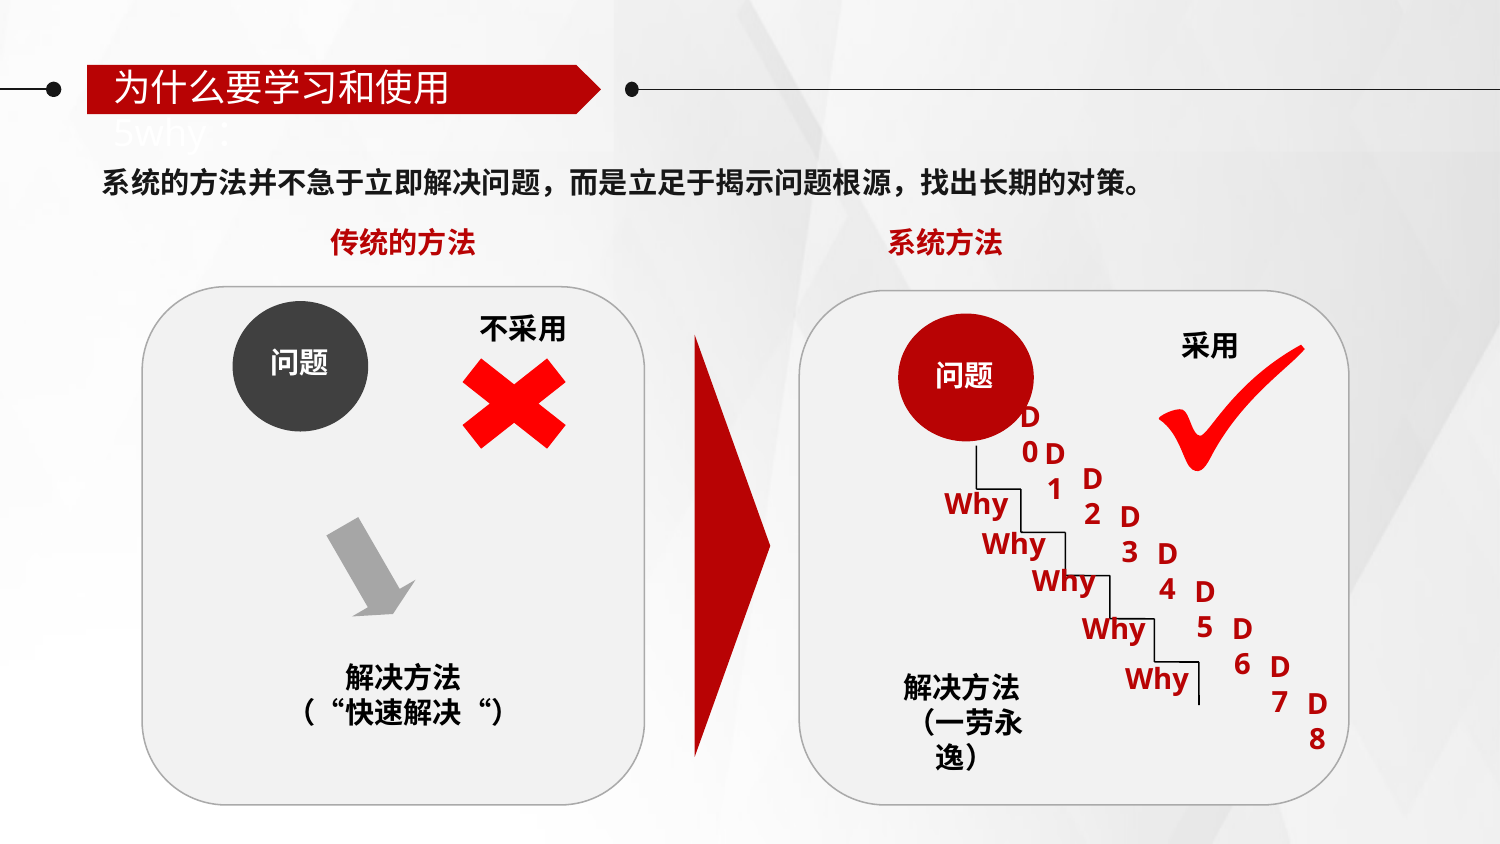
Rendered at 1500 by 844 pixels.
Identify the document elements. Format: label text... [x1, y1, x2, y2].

text_box [797, 288, 1332, 808]
text_box [85, 62, 98, 117]
text_box [239, 301, 362, 338]
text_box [420, 302, 628, 468]
text_box [694, 334, 771, 757]
text_box [236, 387, 365, 432]
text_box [626, 83, 1500, 96]
text_box 传统的方法 系统方法 [242, 224, 1312, 260]
text_box [326, 517, 416, 617]
text_box [1342, 337, 1352, 390]
text_box 为什么要学习和使用5why： [98, 56, 614, 140]
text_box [23, 59, 36, 120]
text_box 解决方法 （一劳永逸） [864, 663, 1066, 782]
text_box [923, 477, 993, 704]
text_box 问题 [898, 350, 1032, 399]
text_box 问题 [232, 338, 367, 387]
text_box [139, 284, 647, 808]
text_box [998, 390, 1350, 765]
text_box 系统的方法并不急于立即解决问题，而是立足于揭示问题根源，找出长期的对策。 [87, 140, 1459, 208]
text_box 解决方法 （“快速解决“） [249, 653, 558, 737]
text_box [904, 313, 1028, 350]
text_box [902, 399, 993, 442]
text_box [1082, 318, 1338, 476]
